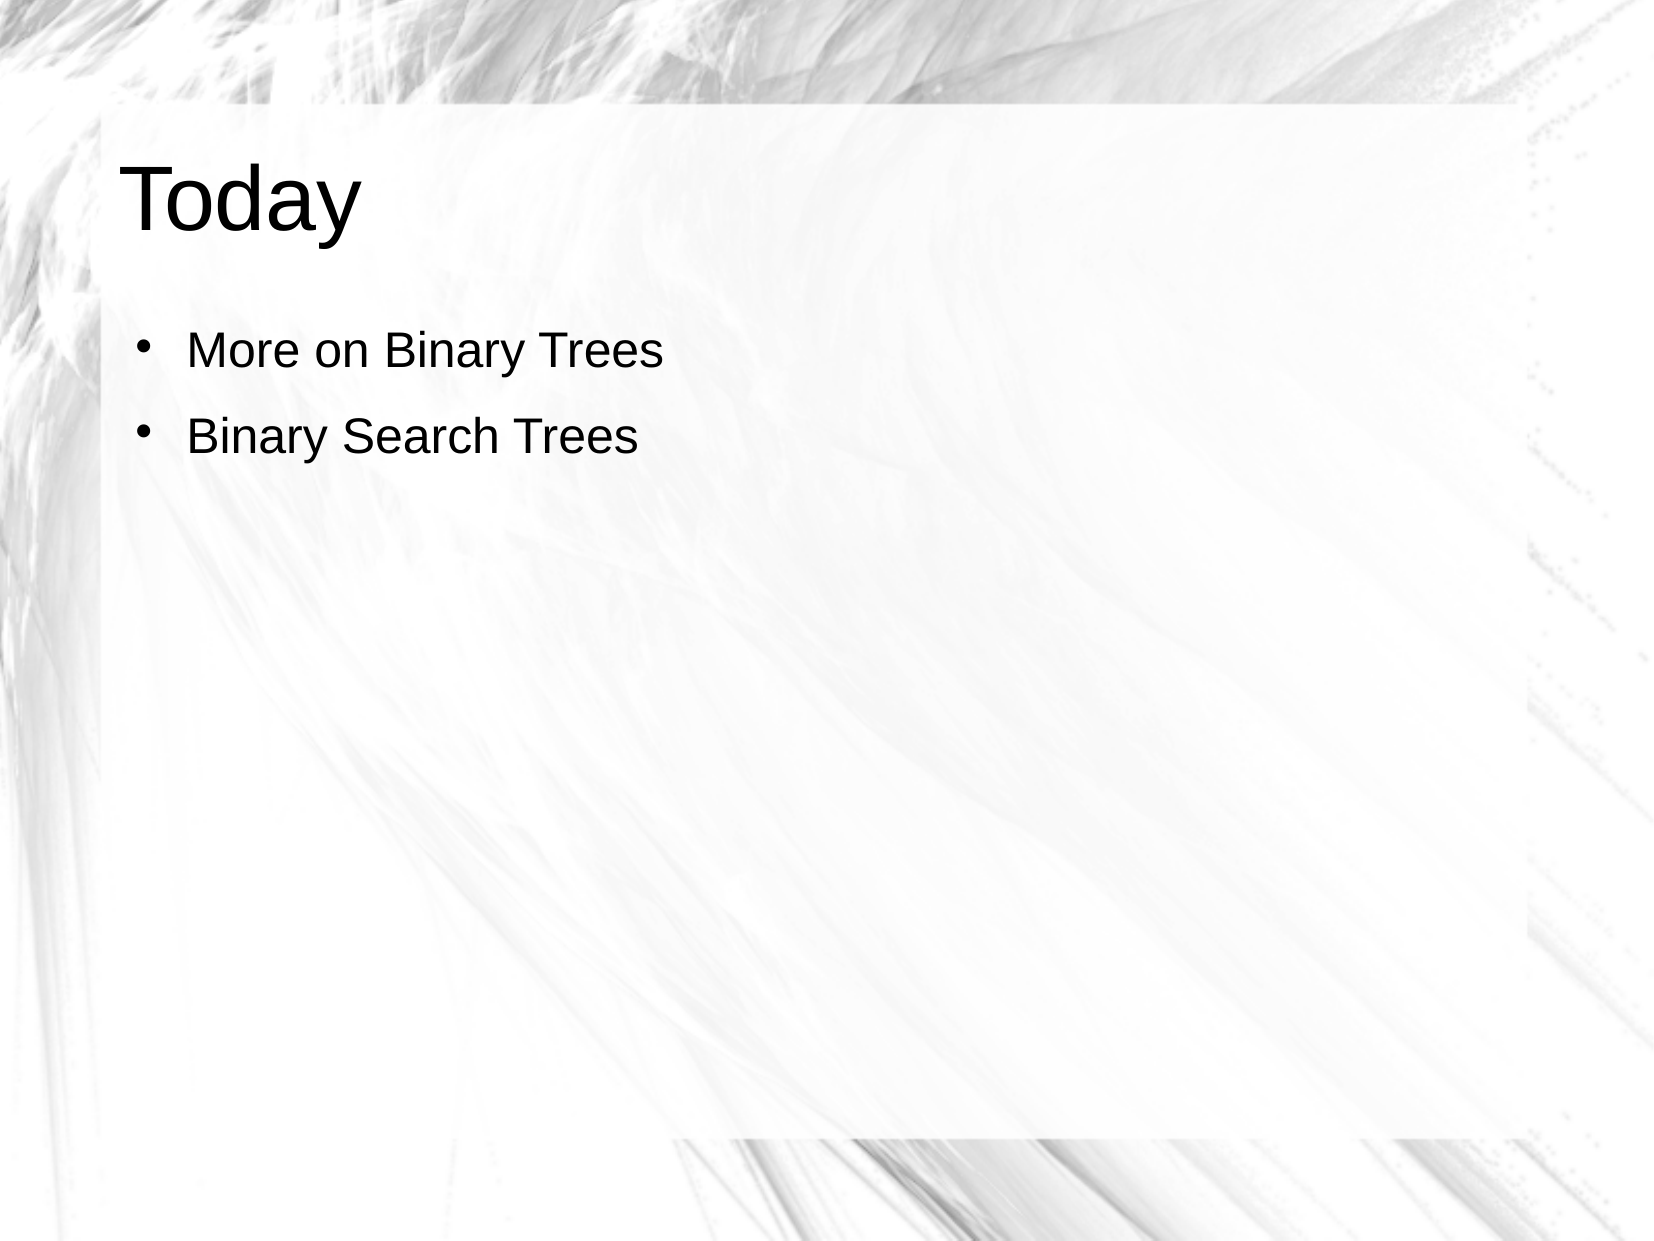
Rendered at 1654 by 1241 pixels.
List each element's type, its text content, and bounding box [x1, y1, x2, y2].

picture [0, 0, 1654, 1241]
title Today [118, 93, 1506, 299]
list More on Binary Trees Binary Search Trees [118, 319, 1571, 1109]
